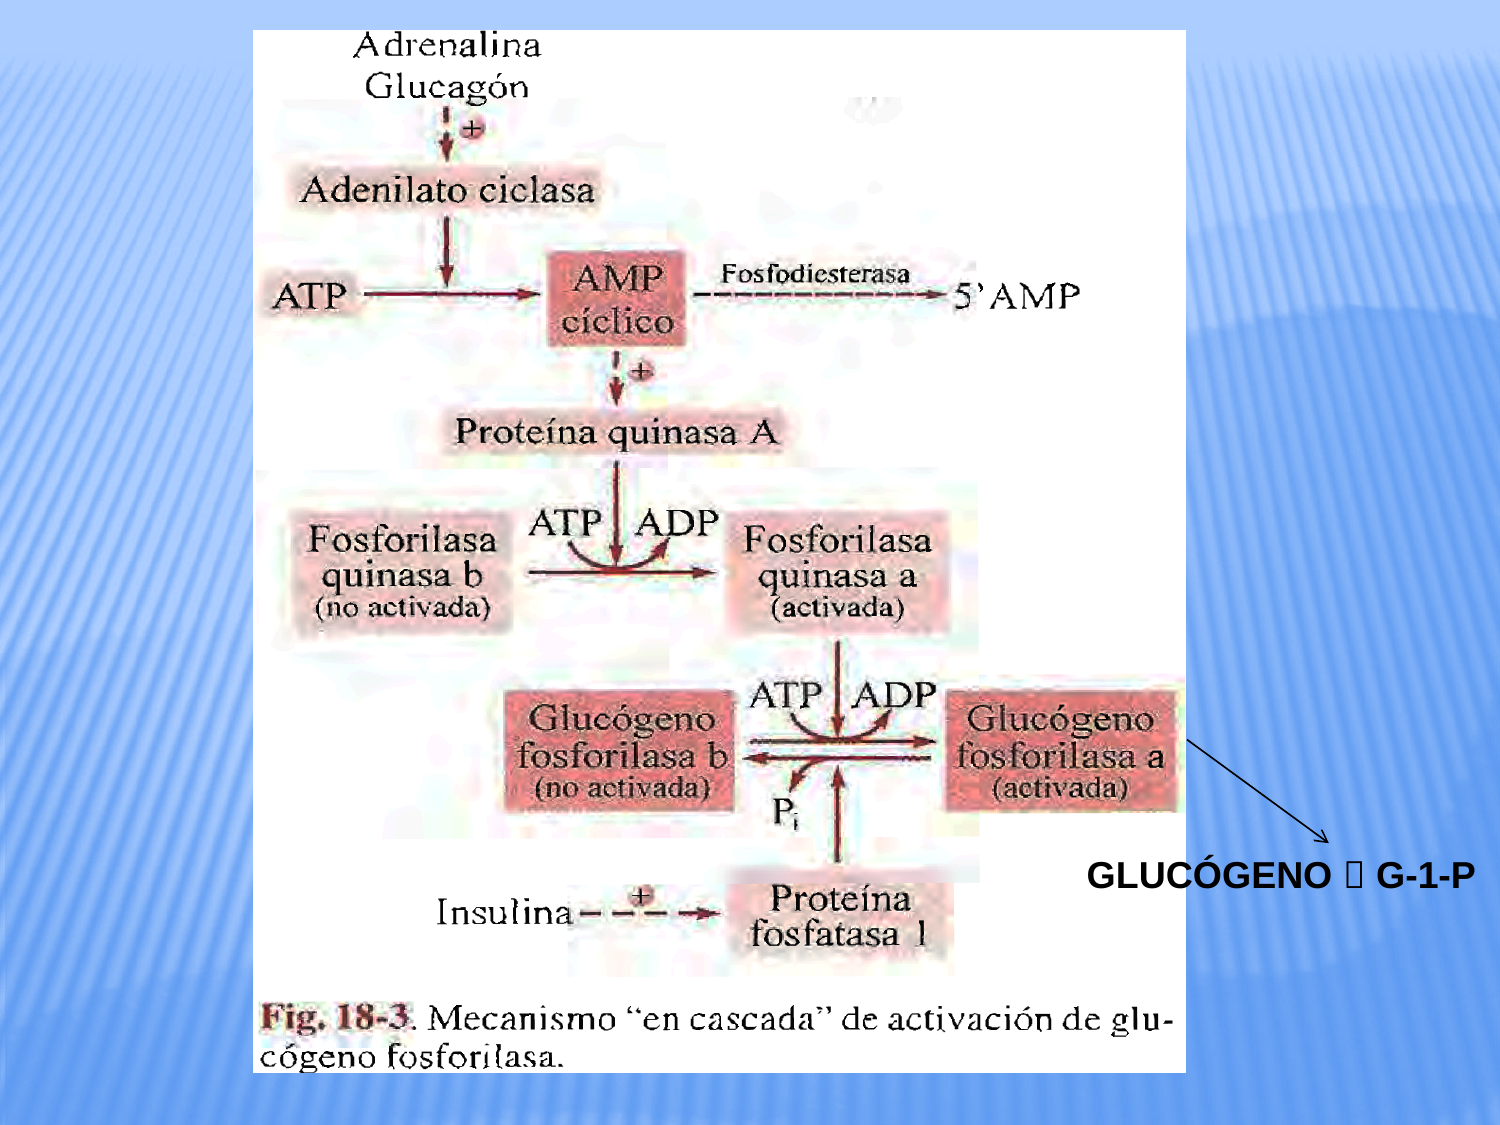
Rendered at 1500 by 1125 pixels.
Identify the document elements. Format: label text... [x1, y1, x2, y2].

picture [253, 30, 1188, 1074]
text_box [1186, 739, 1330, 844]
text_box GLUCÓGENO  G-1-P [1197, 843, 1492, 903]
